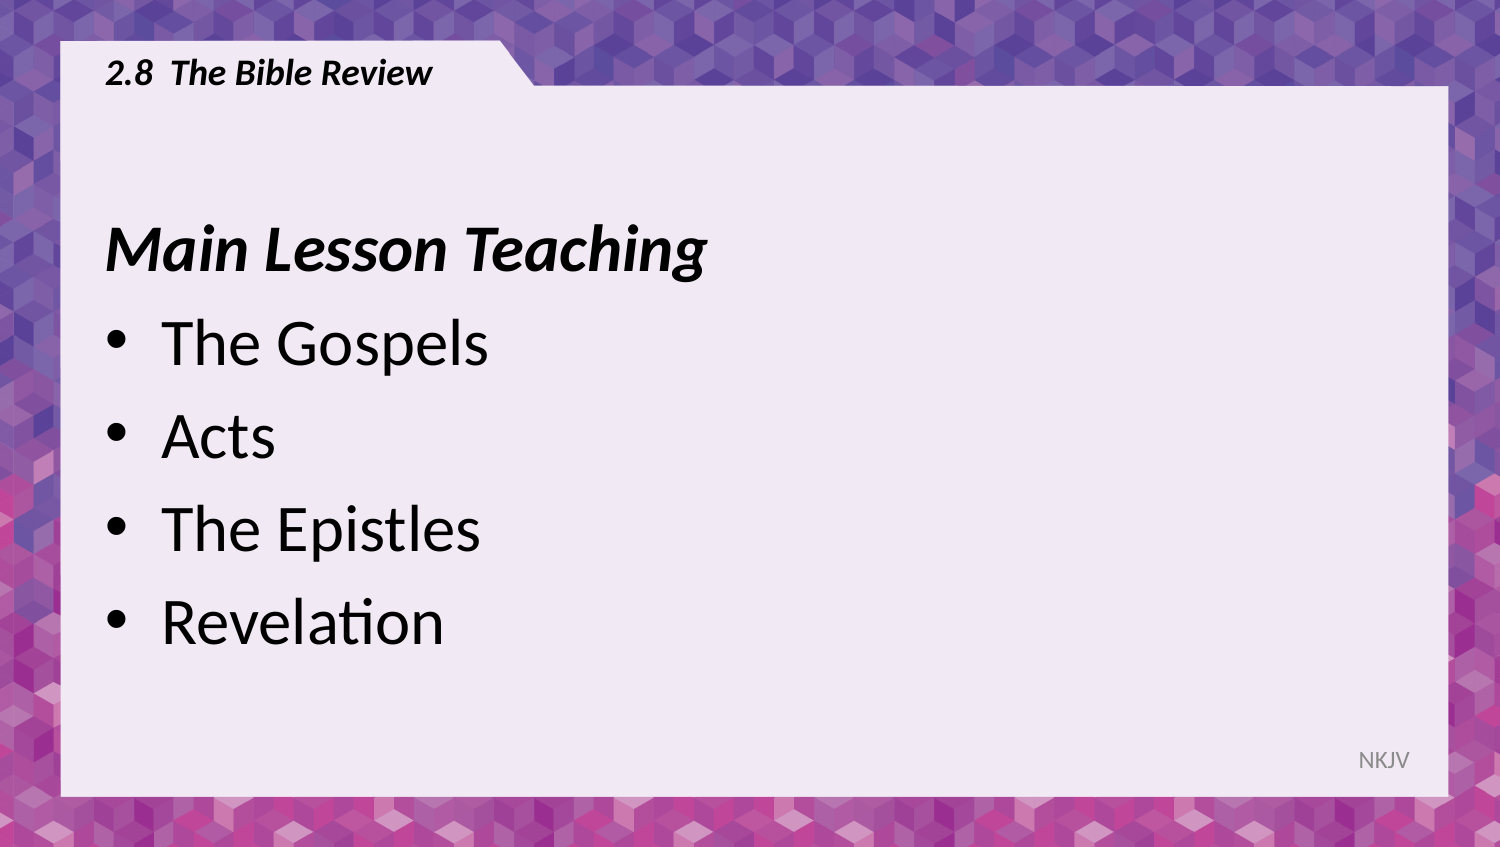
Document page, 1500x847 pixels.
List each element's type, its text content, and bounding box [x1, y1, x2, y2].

title 2.8 The Bible Review [89, 33, 1420, 108]
picture [0, 0, 1500, 847]
footer NKJV [950, 736, 1425, 782]
list Main Lesson Teaching The Gospels Acts The Epistles Revelation [89, 141, 1403, 722]
